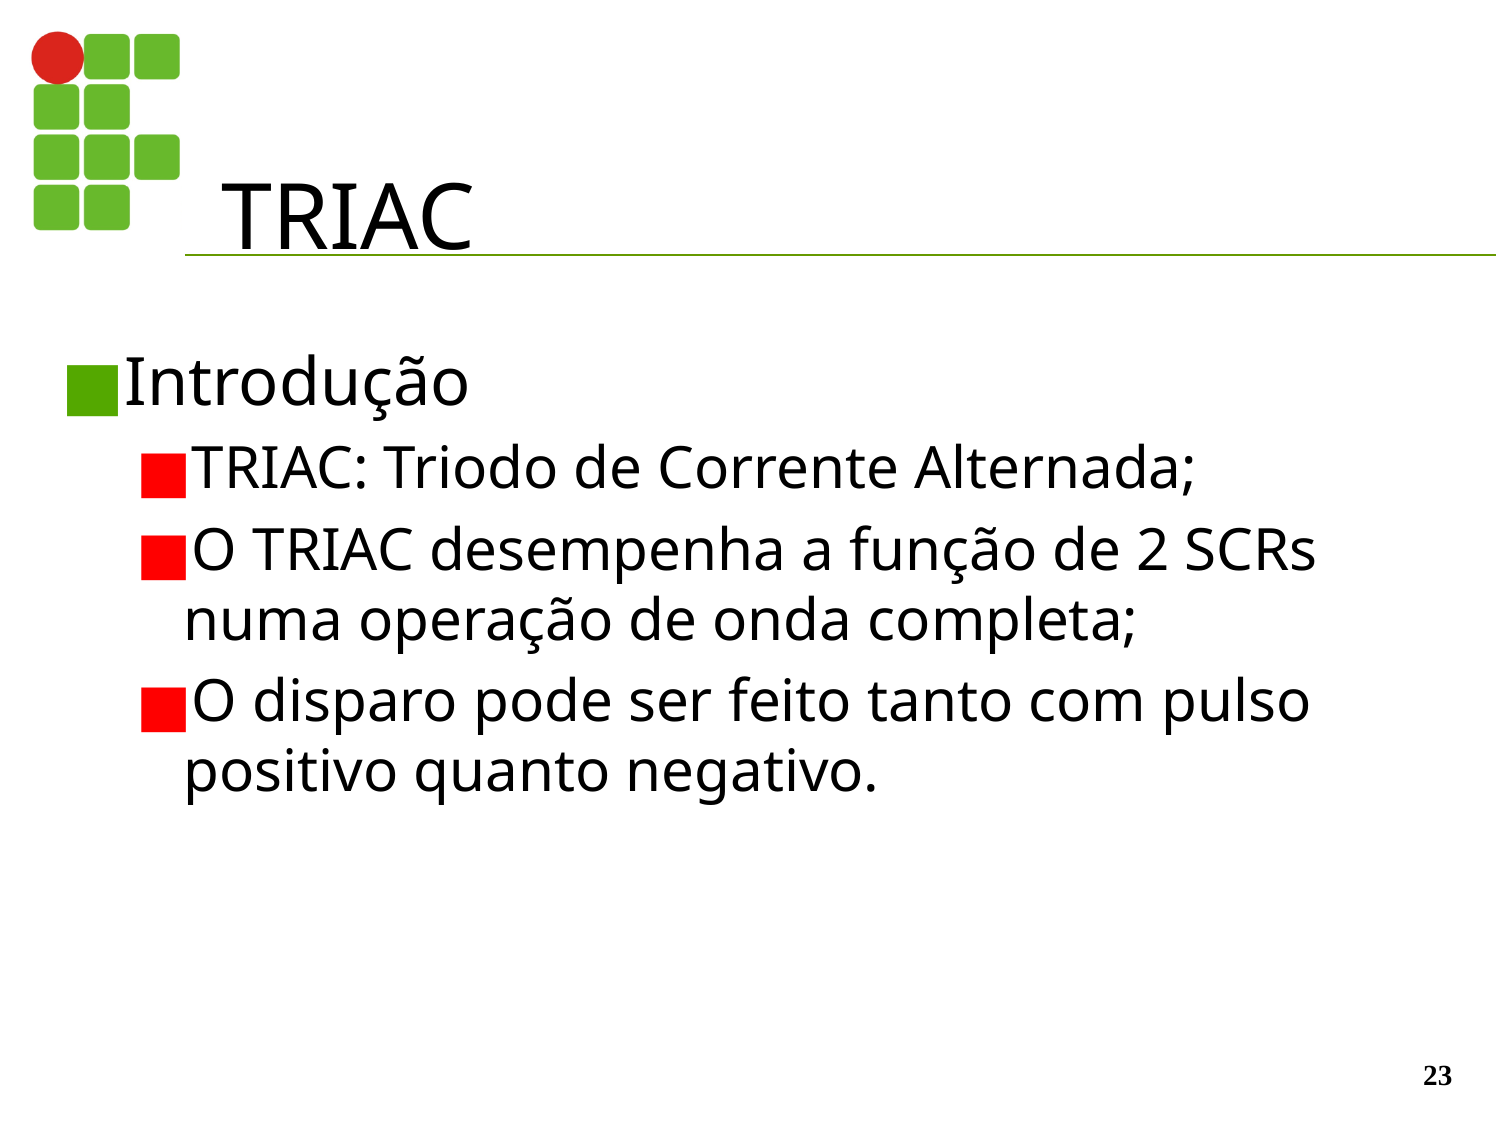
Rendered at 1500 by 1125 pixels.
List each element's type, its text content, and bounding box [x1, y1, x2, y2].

picture [29, 30, 182, 232]
text_box ‹#› [1155, 1032, 1468, 1100]
list Introdução TRIAC: Triodo de Corrente Alternada; O TRIAC desempenha a função de 2 SCRs numa operação de onda completa; O disparo pode ser feito tanto com pulso positivo quanto negativo. [46, 331, 1469, 1032]
title TRIAC [206, 35, 1468, 275]
